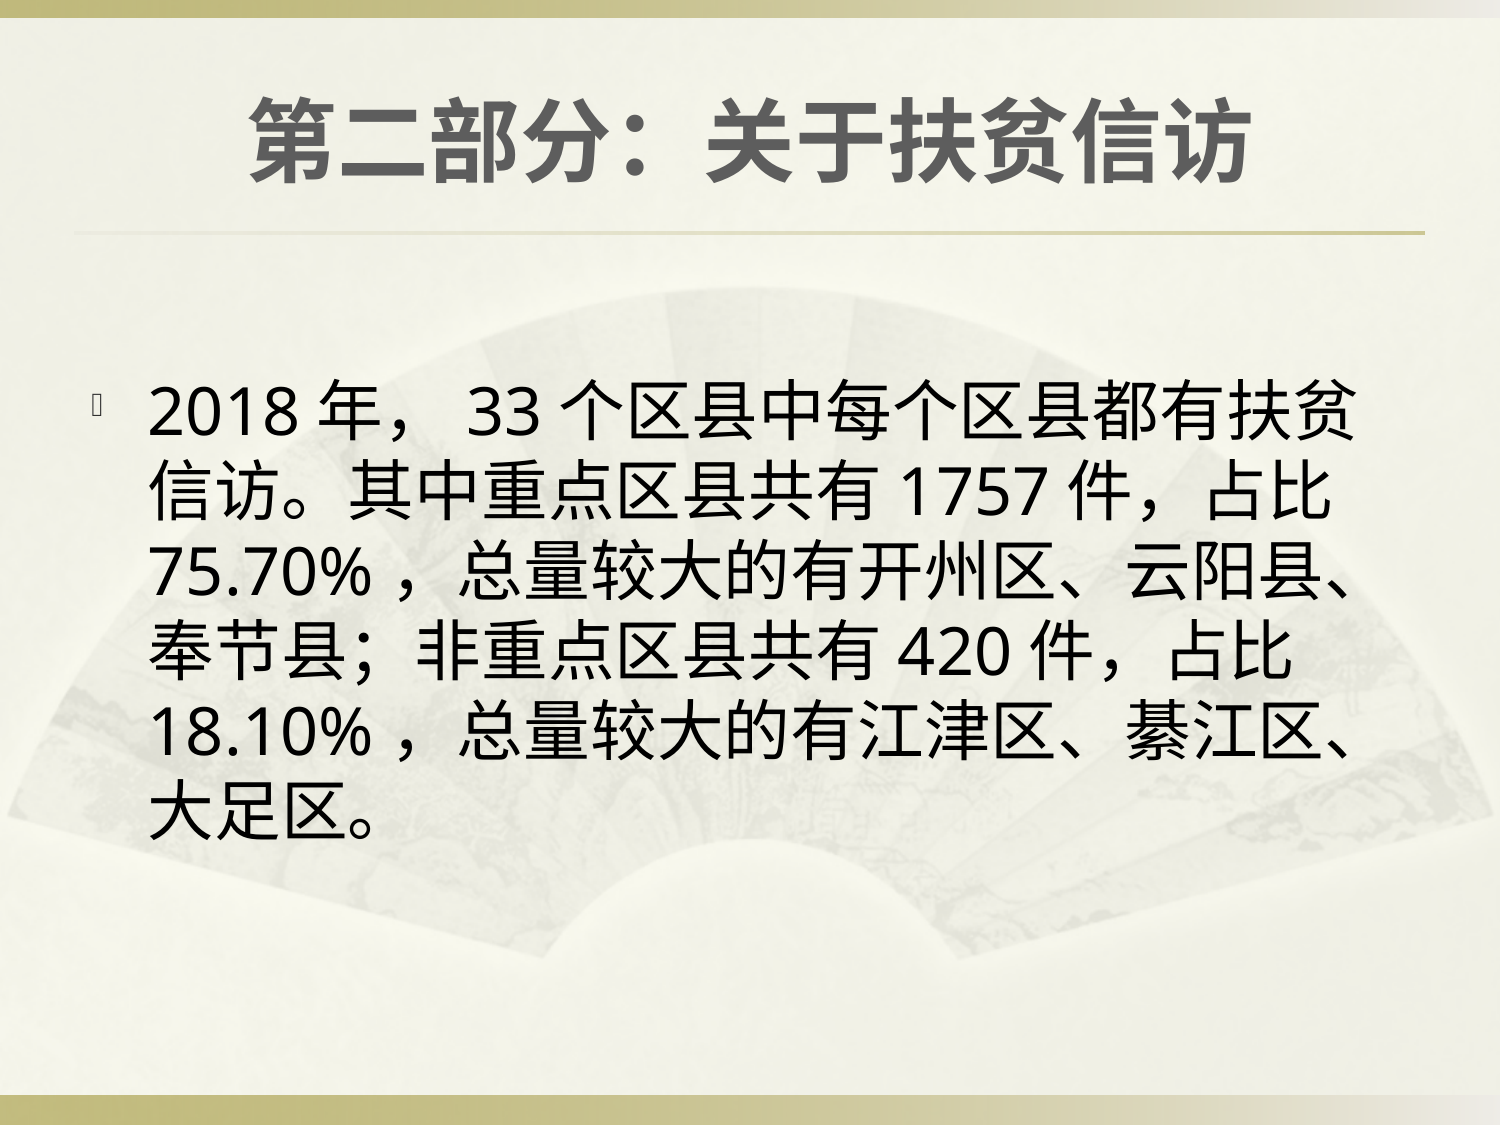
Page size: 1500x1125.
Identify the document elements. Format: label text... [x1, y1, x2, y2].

title 第二部分：关于扶贫信访 [75, 45, 1425, 233]
list 2018年，33个区县中每个区县都有扶贫信访。其中重点区县共有1757件，占比75.70%，总量较大的有开州区、云阳县、奉节县；非重点区县共有420件，占比18.10%，总量较大的有江津区、綦江区、大足区。 [76, 361, 1427, 953]
